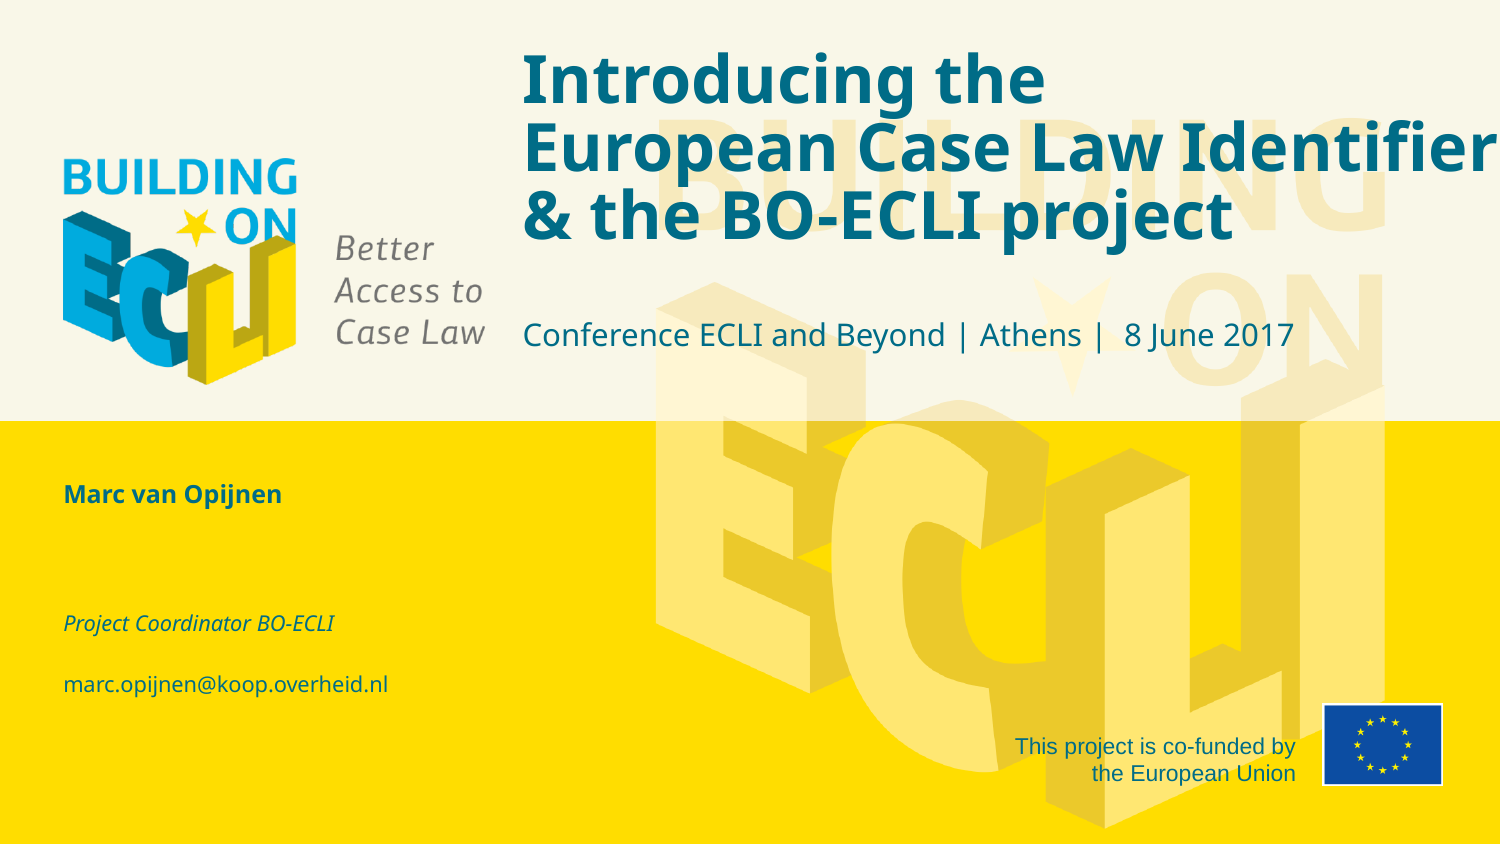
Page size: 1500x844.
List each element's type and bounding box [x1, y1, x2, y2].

picture [0, 0, 1500, 844]
text_box [522, 49, 1500, 359]
text_box [984, 703, 1444, 790]
